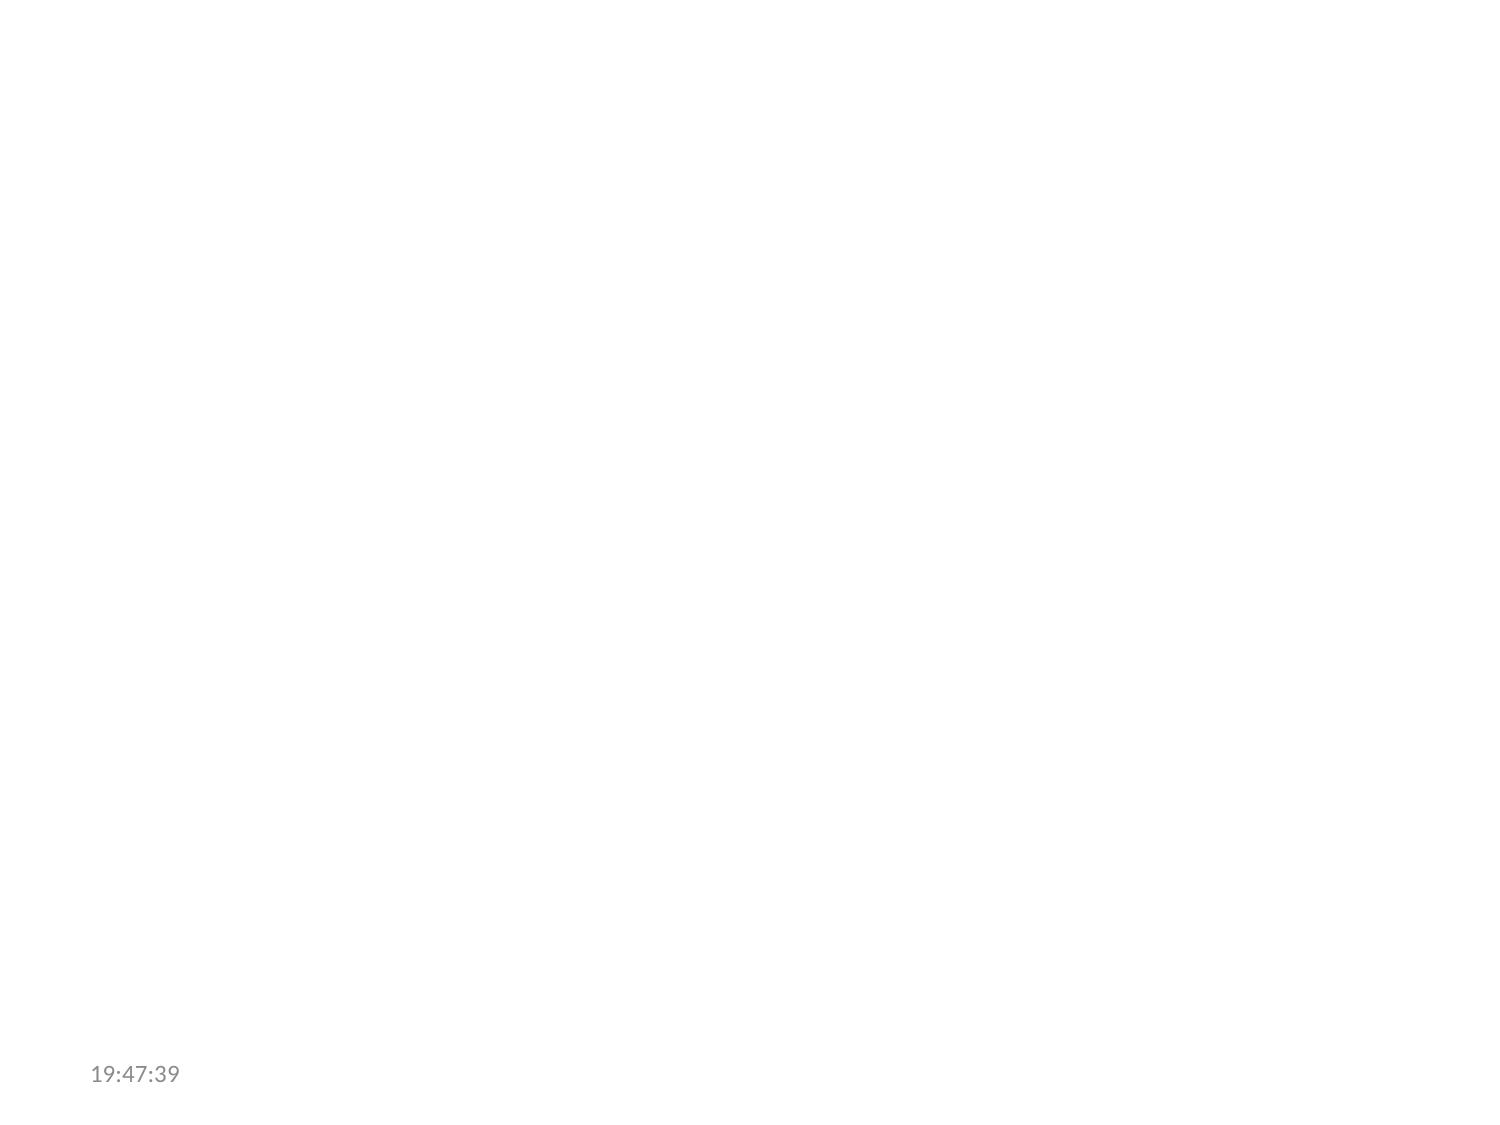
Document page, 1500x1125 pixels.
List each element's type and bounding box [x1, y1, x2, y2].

slide_number [75, 1042, 425, 1103]
